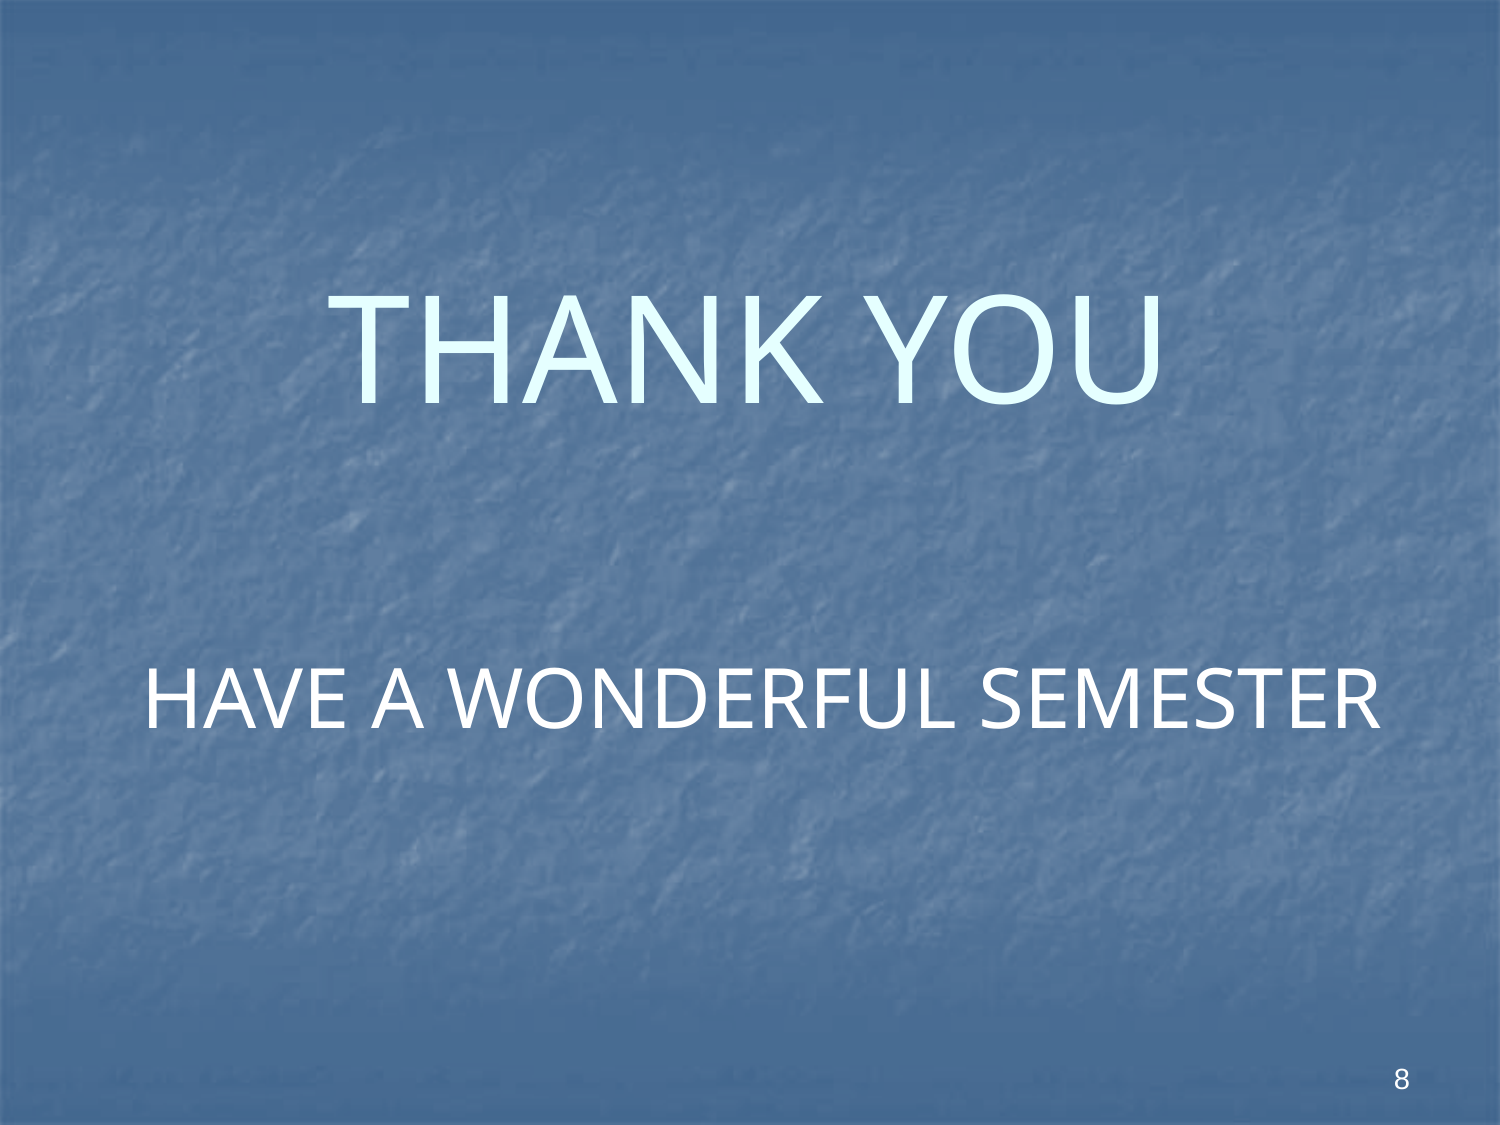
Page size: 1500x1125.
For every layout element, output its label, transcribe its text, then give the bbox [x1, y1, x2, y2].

slide_number 8 [1074, 1024, 1426, 1103]
subtitle HAVE A WONDERFUL SEMESTER [62, 637, 1463, 763]
title THANK YOU [75, 224, 1426, 463]
